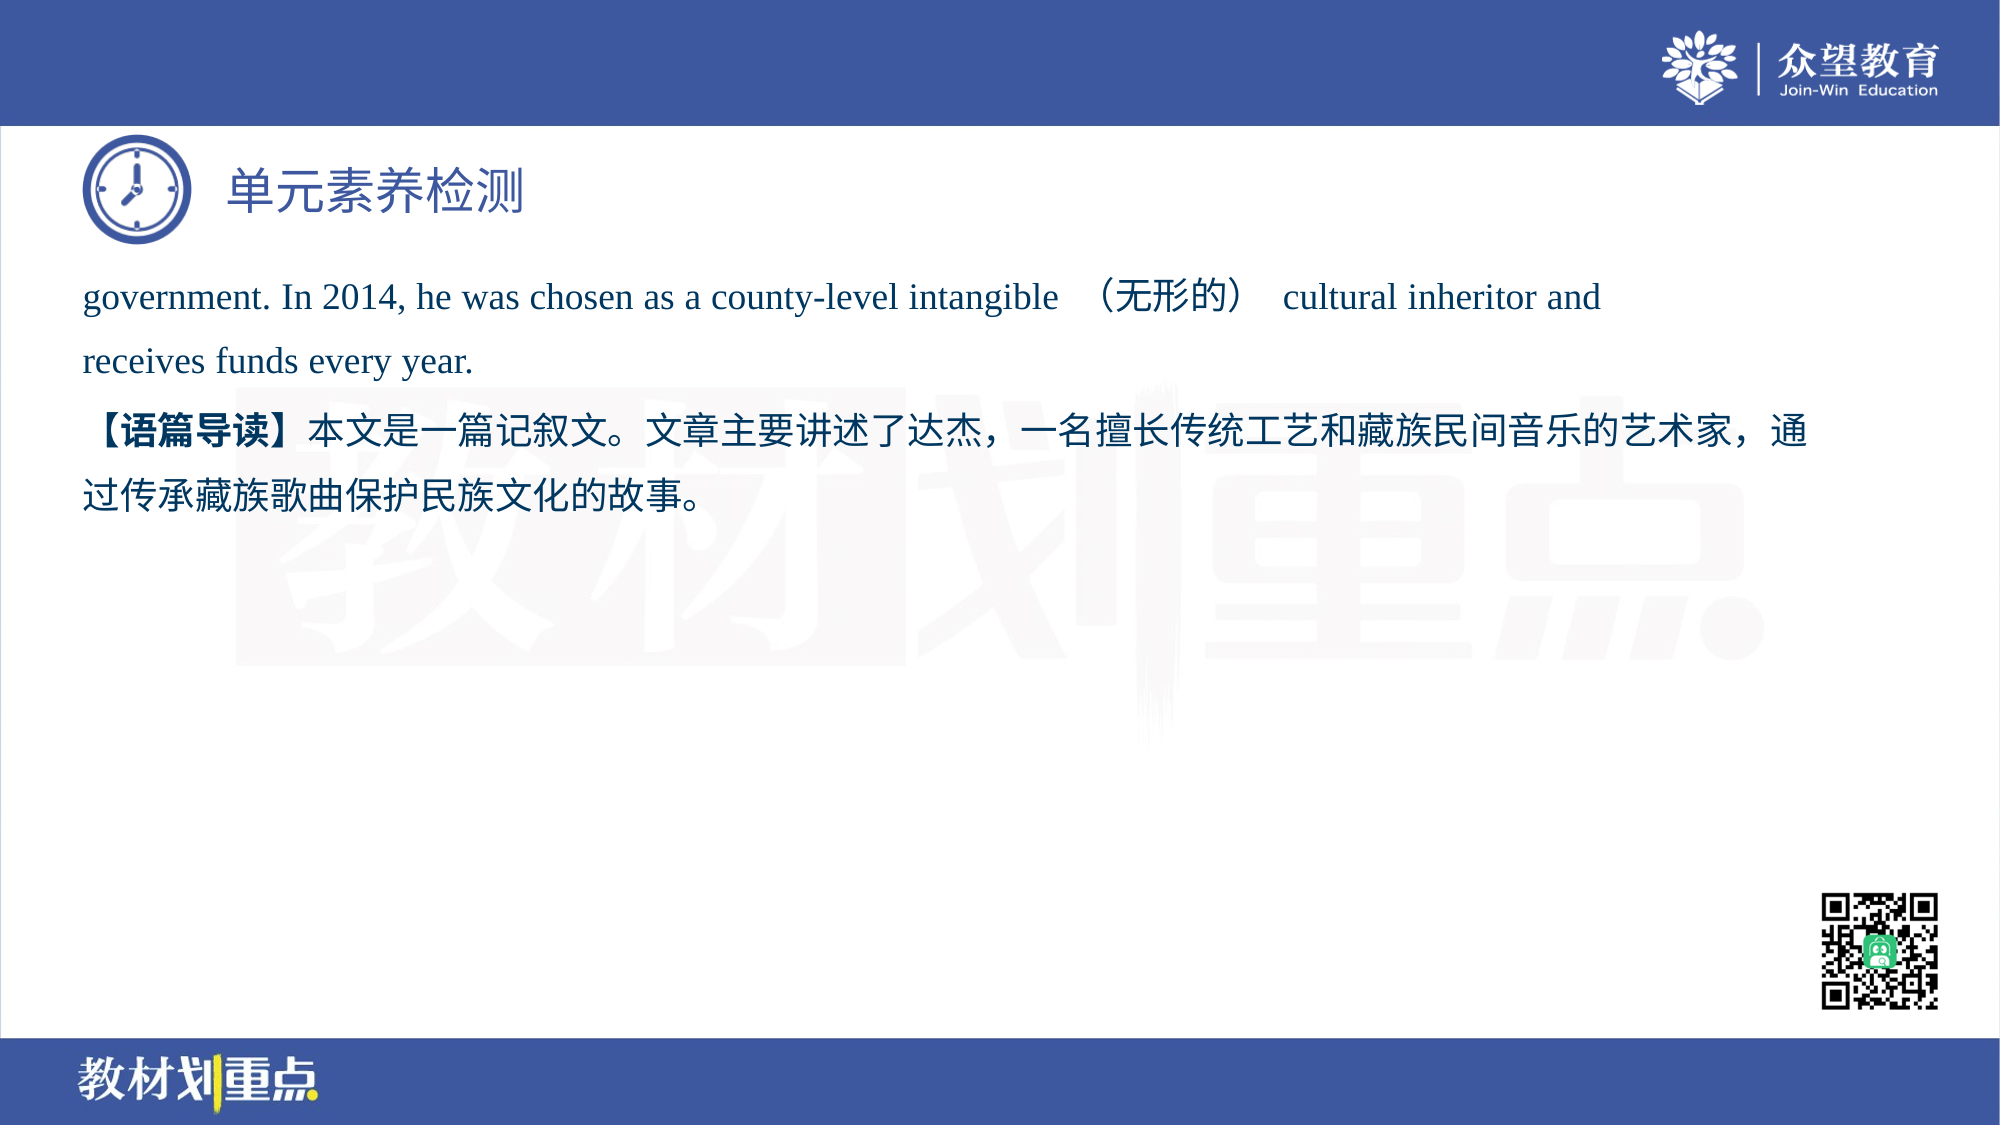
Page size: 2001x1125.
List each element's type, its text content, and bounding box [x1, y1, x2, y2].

text_box 【语篇导读】本文是一篇记叙文。文章主要讲述了达杰，一名擅长传统工艺和藏族民间音乐的艺术家，通 过传承藏族歌曲保护民族文化的故事。 [82, 383, 1817, 511]
picture [0, 0, 2000, 1125]
text_box government. In 2014, he was chosen as a county-level intangible （无形的） cultural inheritor and receives funds every year. [82, 247, 1817, 375]
